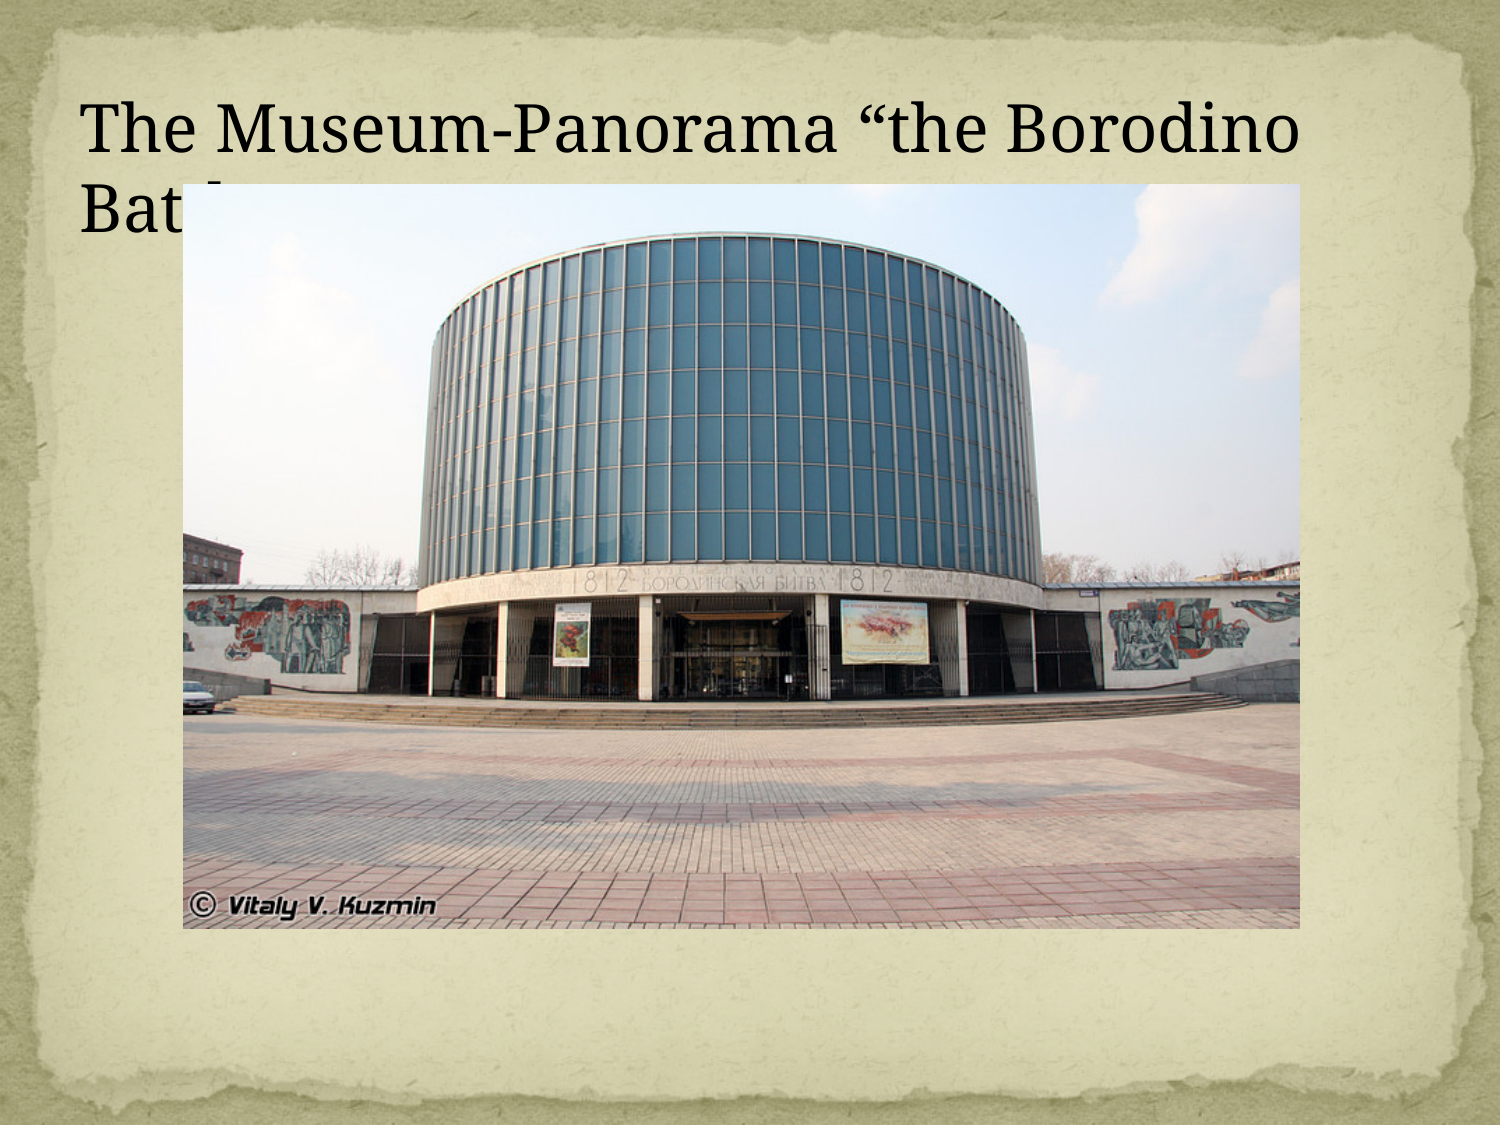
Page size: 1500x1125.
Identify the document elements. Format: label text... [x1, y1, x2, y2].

text_box The Museum-Panorama “the Borodino Battle” [64, 78, 1441, 253]
picture [183, 184, 1300, 929]
